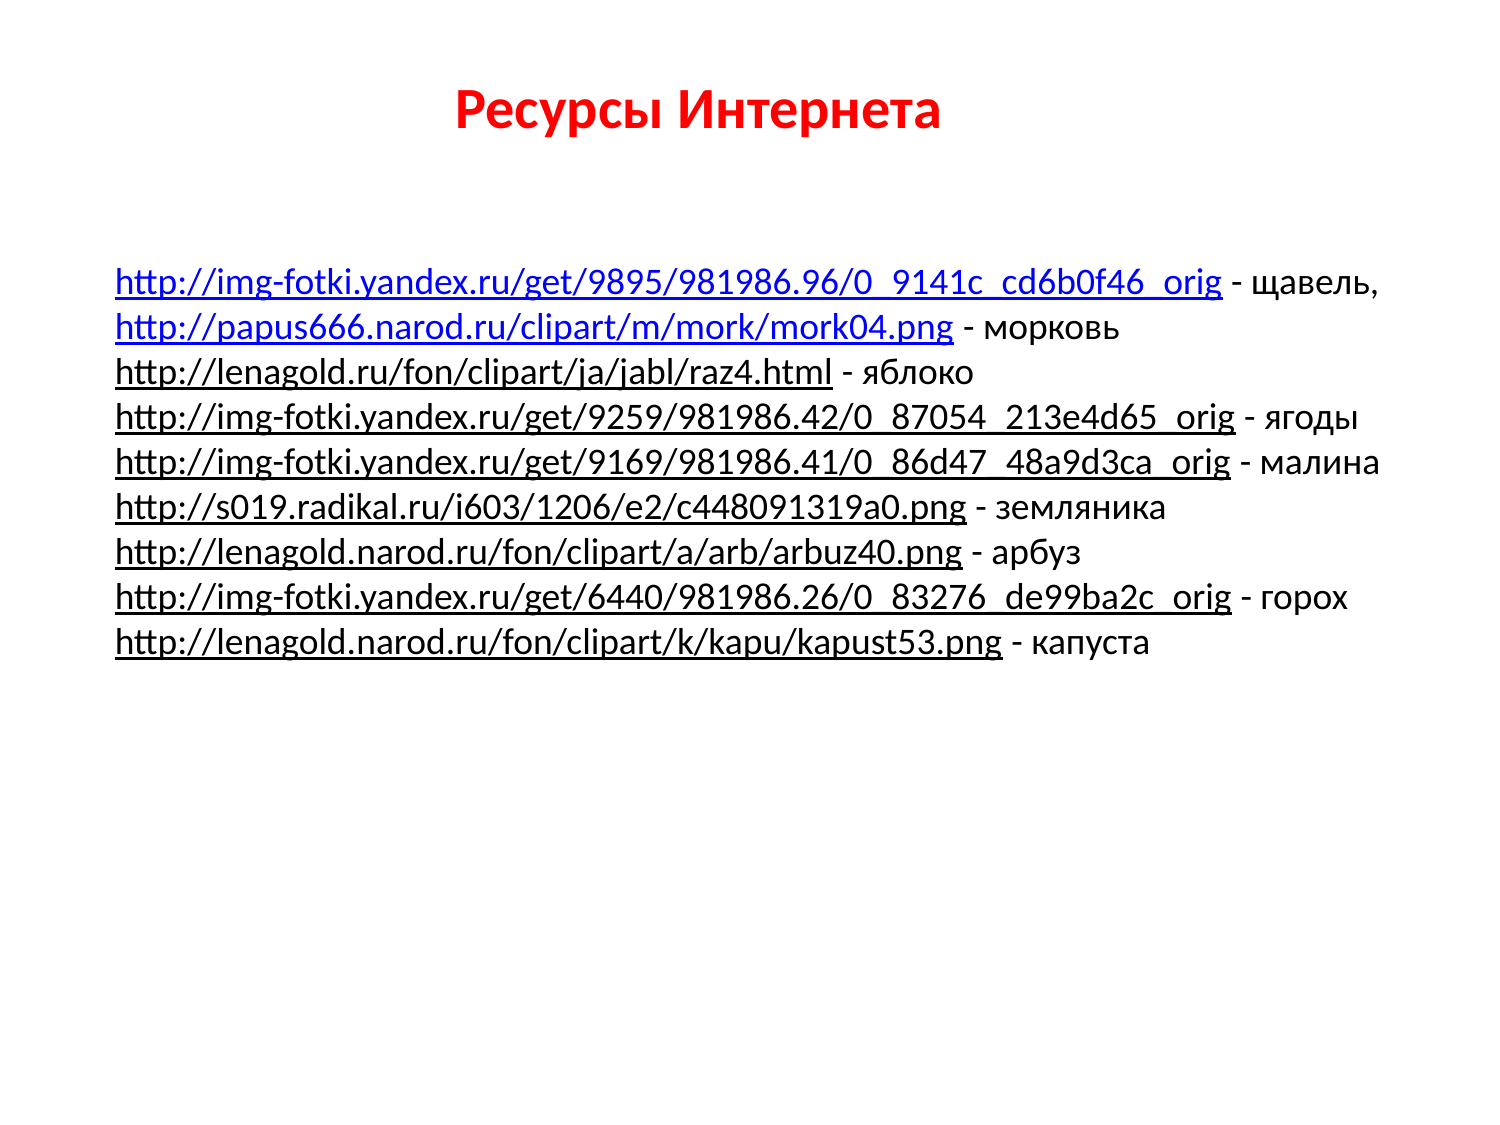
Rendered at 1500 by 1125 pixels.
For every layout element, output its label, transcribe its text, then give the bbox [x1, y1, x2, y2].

text_box Ресурсы Интернета [440, 62, 958, 148]
text_box http://img-fotki.yandex.ru/get/9895/981986.96/0_9141c_cd6b0f46_orig - щавель, http://papus666.narod.ru/clipart/m/mork/mork04.png - морковь http://lenagold.ru/fon/clipart/ja/jabl/raz4.html - яблоко http://img-fotki.yandex.ru/get/9259/981986.42/0_87054_213e4d65_orig - ягоды http://img-fotki.yandex.ru/get/9169/981986.41/0_86d47_48a9d3ca_orig - малина http://s019.radikal.ru/i603/1206/e2/c448091319a0.png - земляника http://lenagold.narod.ru/fon/clipart/a/arb/arbuz40.png - арбуз http://img-fotki.yandex.ru/get/6440/981986.26/0_83276_de99ba2c_orig - горох http://lenagold.narod.ru/fon/clipart/k/kapu/kapust53.png - капуста [99, 249, 1413, 670]
